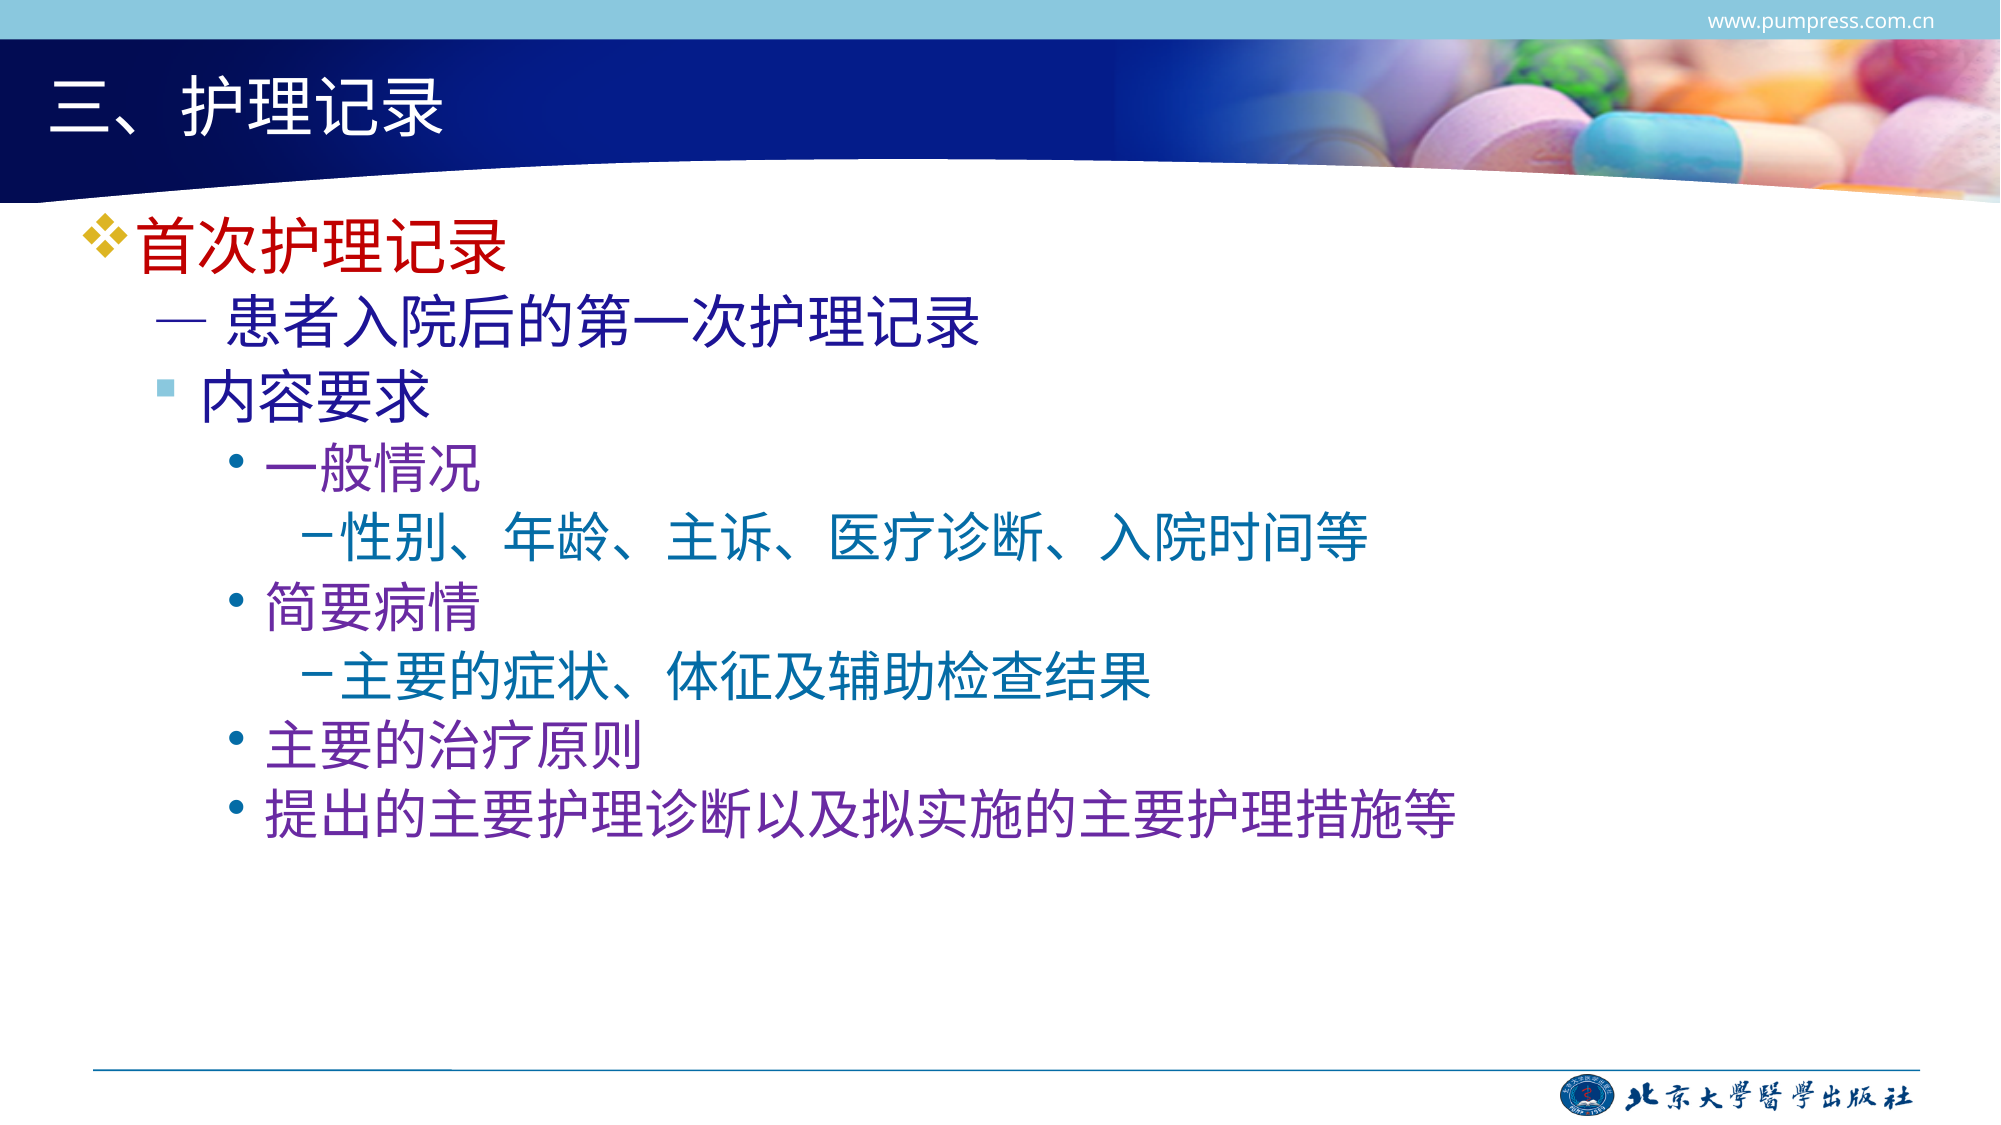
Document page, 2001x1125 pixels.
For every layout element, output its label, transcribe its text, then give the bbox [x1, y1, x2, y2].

picture [0, 40, 2000, 203]
picture [1560, 1074, 1915, 1118]
slide_number www.pumpress.com.cn [1366, 0, 1951, 38]
list 首次护理记录 —患者入院后的第一次护理记录 内容要求 一般情况 性别、年龄、主诉、医疗诊断、入院时间等 简要病情 主要的症状、体征及辅助检查结果 主要的治疗原则 提出的主要护理诊断以及拟实施的主要护理措施等 [62, 198, 1947, 1000]
title 三、护理记录 [30, 58, 1799, 152]
